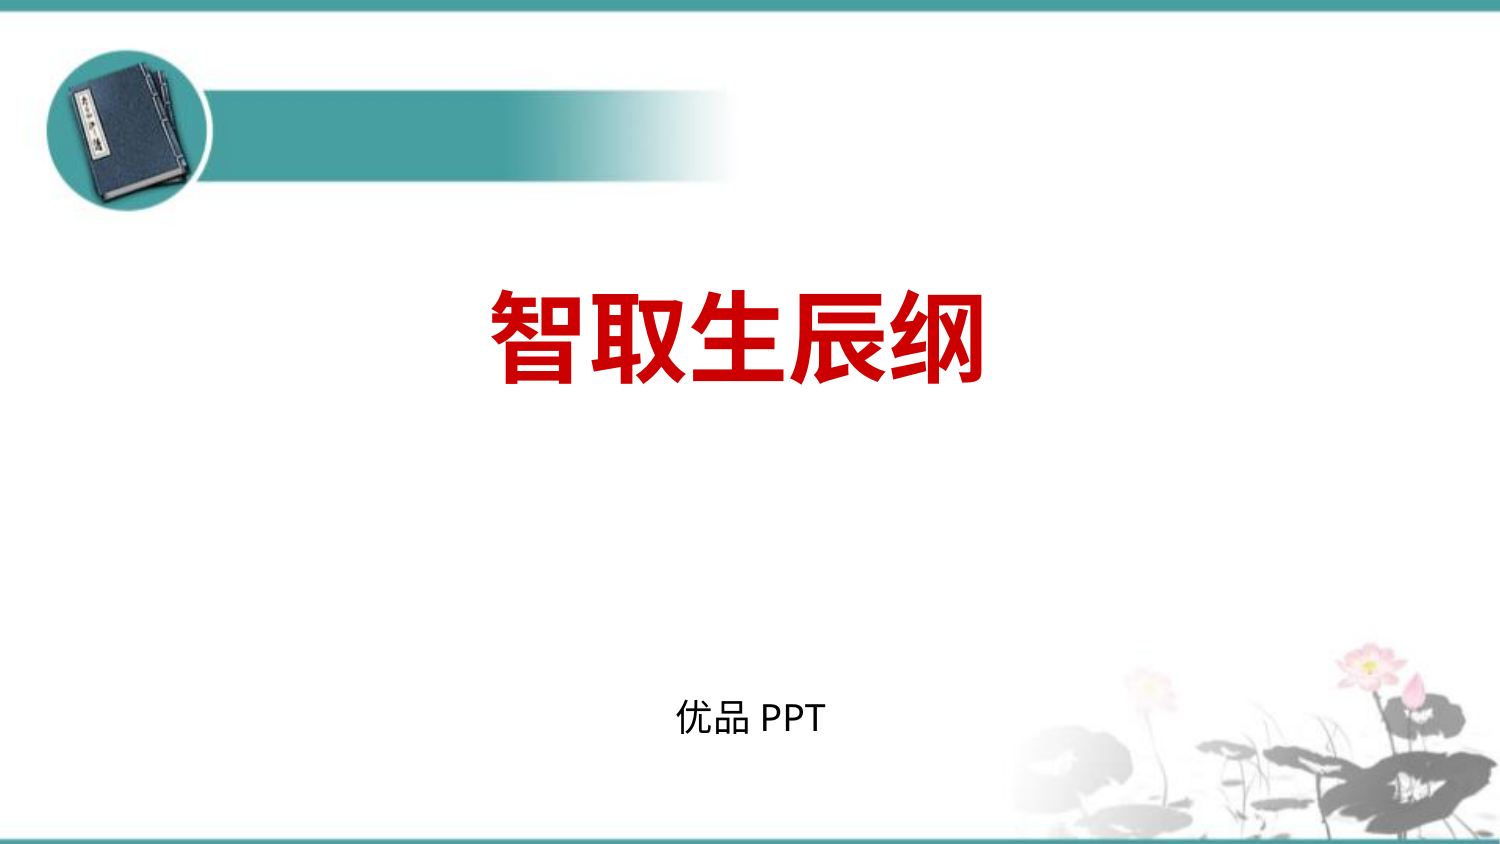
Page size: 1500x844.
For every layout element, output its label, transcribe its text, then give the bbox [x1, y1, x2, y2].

text_box 智取生辰纲 [0, 268, 1500, 403]
text_box 优品PPT [1, 681, 1500, 746]
picture [0, 0, 1500, 268]
picture [0, 403, 1500, 844]
